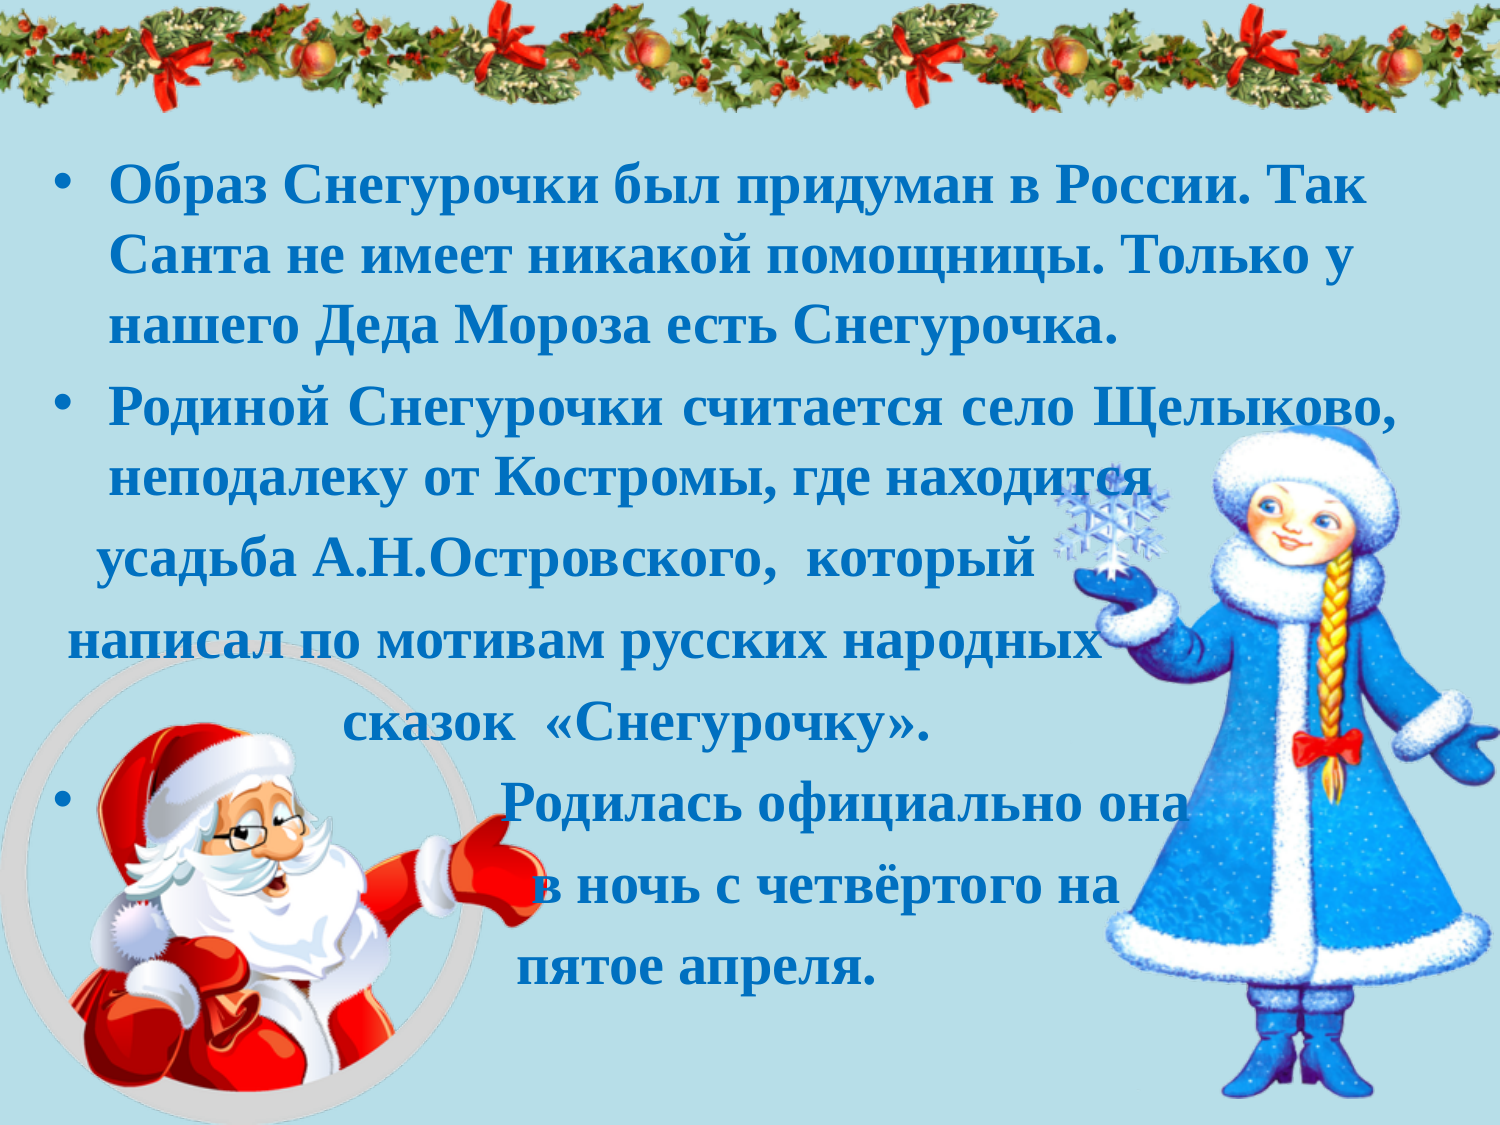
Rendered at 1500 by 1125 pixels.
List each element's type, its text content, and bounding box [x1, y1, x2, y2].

picture [0, 640, 547, 1125]
picture [0, 0, 1500, 113]
picture [1052, 424, 1500, 1099]
list Образ Снегурочки был придуман в России. Так Санта не имеет никакой помощницы. Только у нашего Деда Мороза есть Снегурочка. Родиной Снегурочки считается село Щелыково, неподалеку от Костромы, где находится усадьба А.Н.Островского, который написал по мотивам русских народных сказок «Снегурочку». Родилась официально она в ночь с четвёртого на пятое апреля. [37, 137, 1413, 576]
